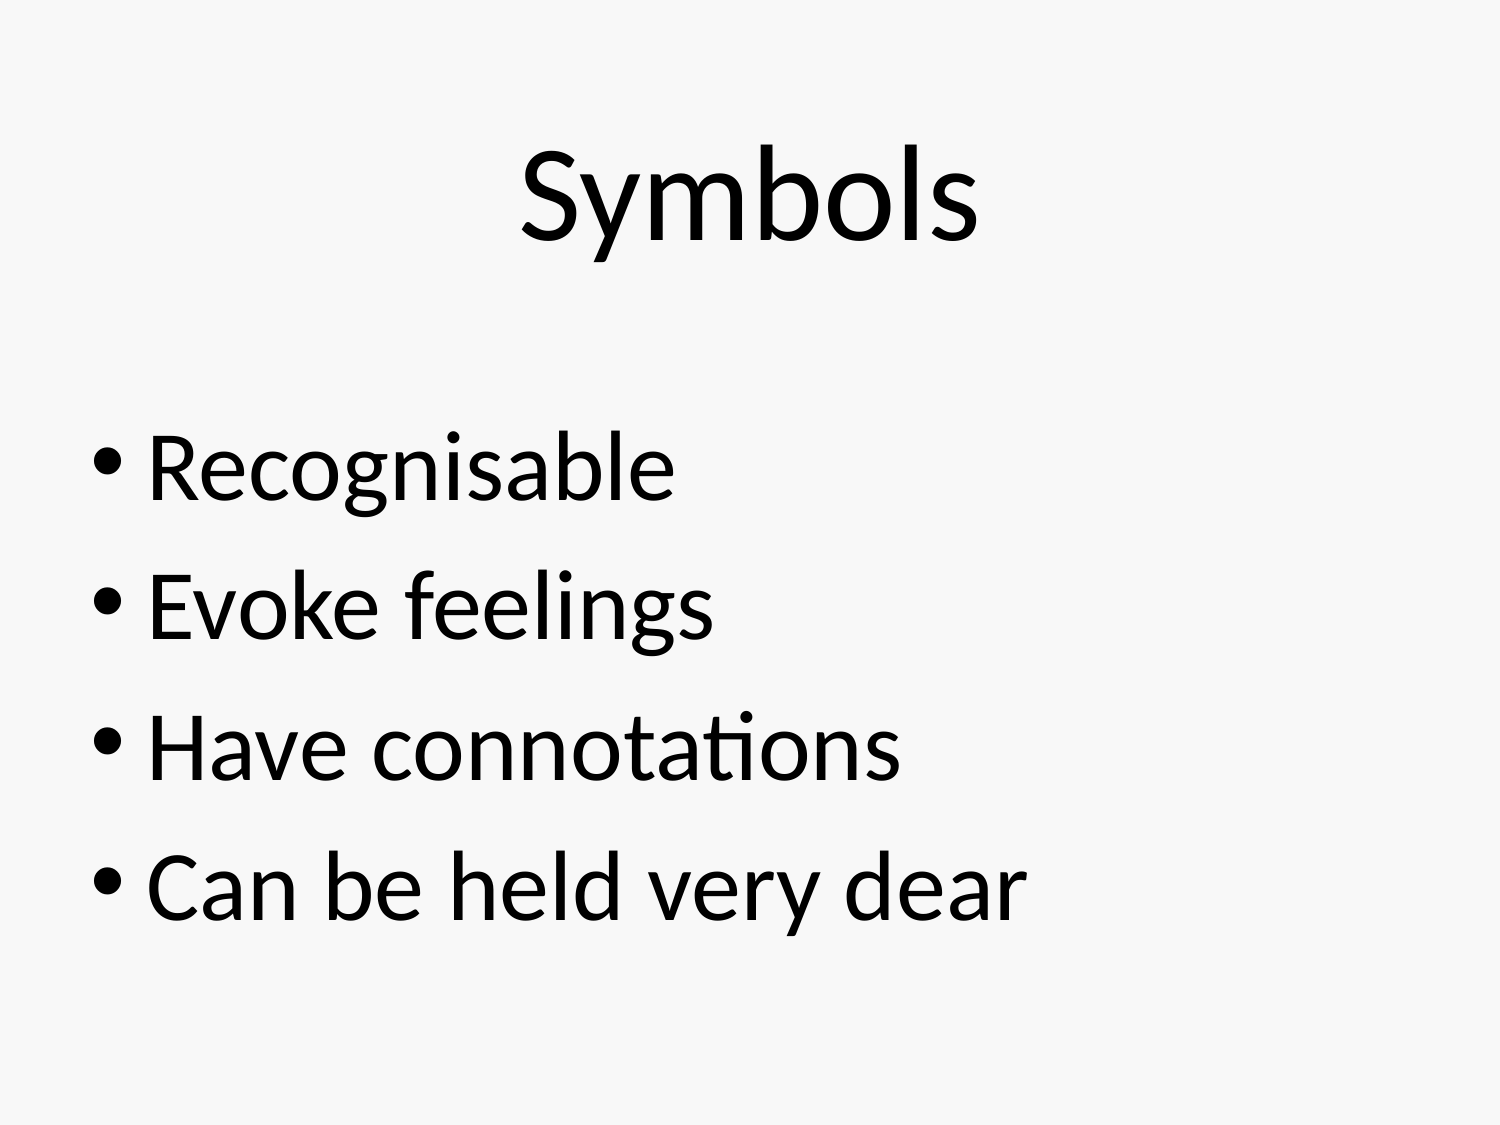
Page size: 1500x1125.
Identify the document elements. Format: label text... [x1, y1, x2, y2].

list Recognisable Evoke feelings Have connotations Can be held very dear [75, 262, 1425, 1005]
title Symbols [75, 45, 1425, 262]
